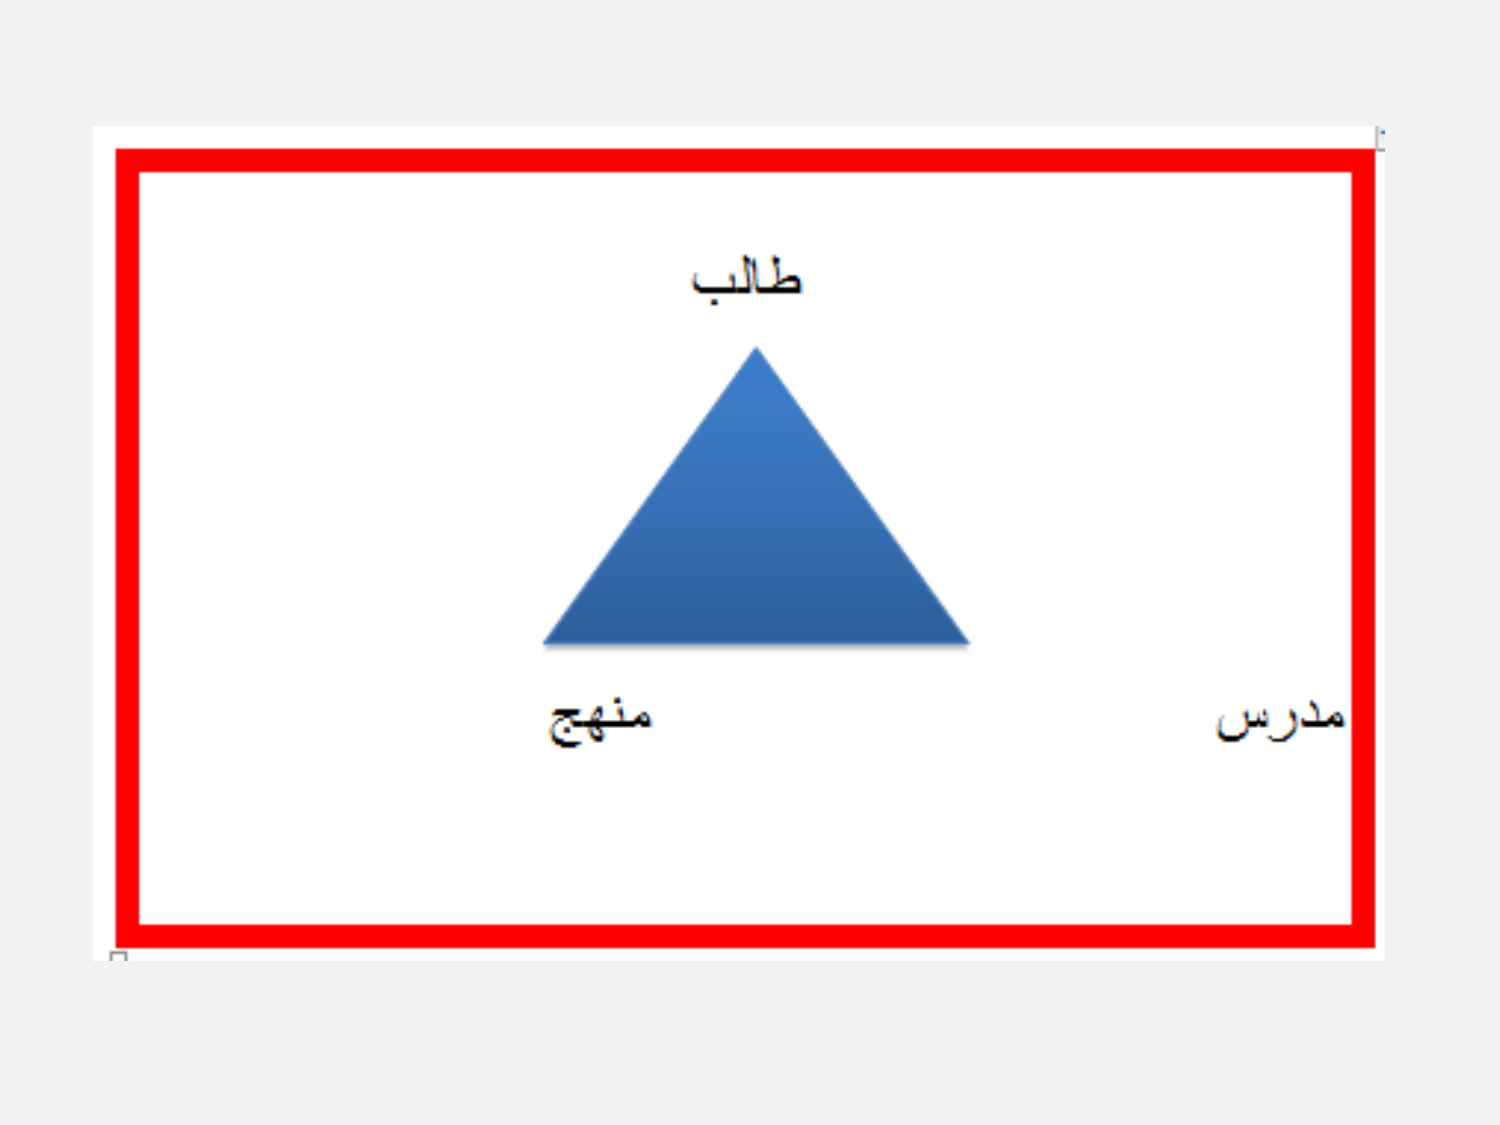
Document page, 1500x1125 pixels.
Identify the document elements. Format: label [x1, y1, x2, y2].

picture [93, 126, 1385, 962]
